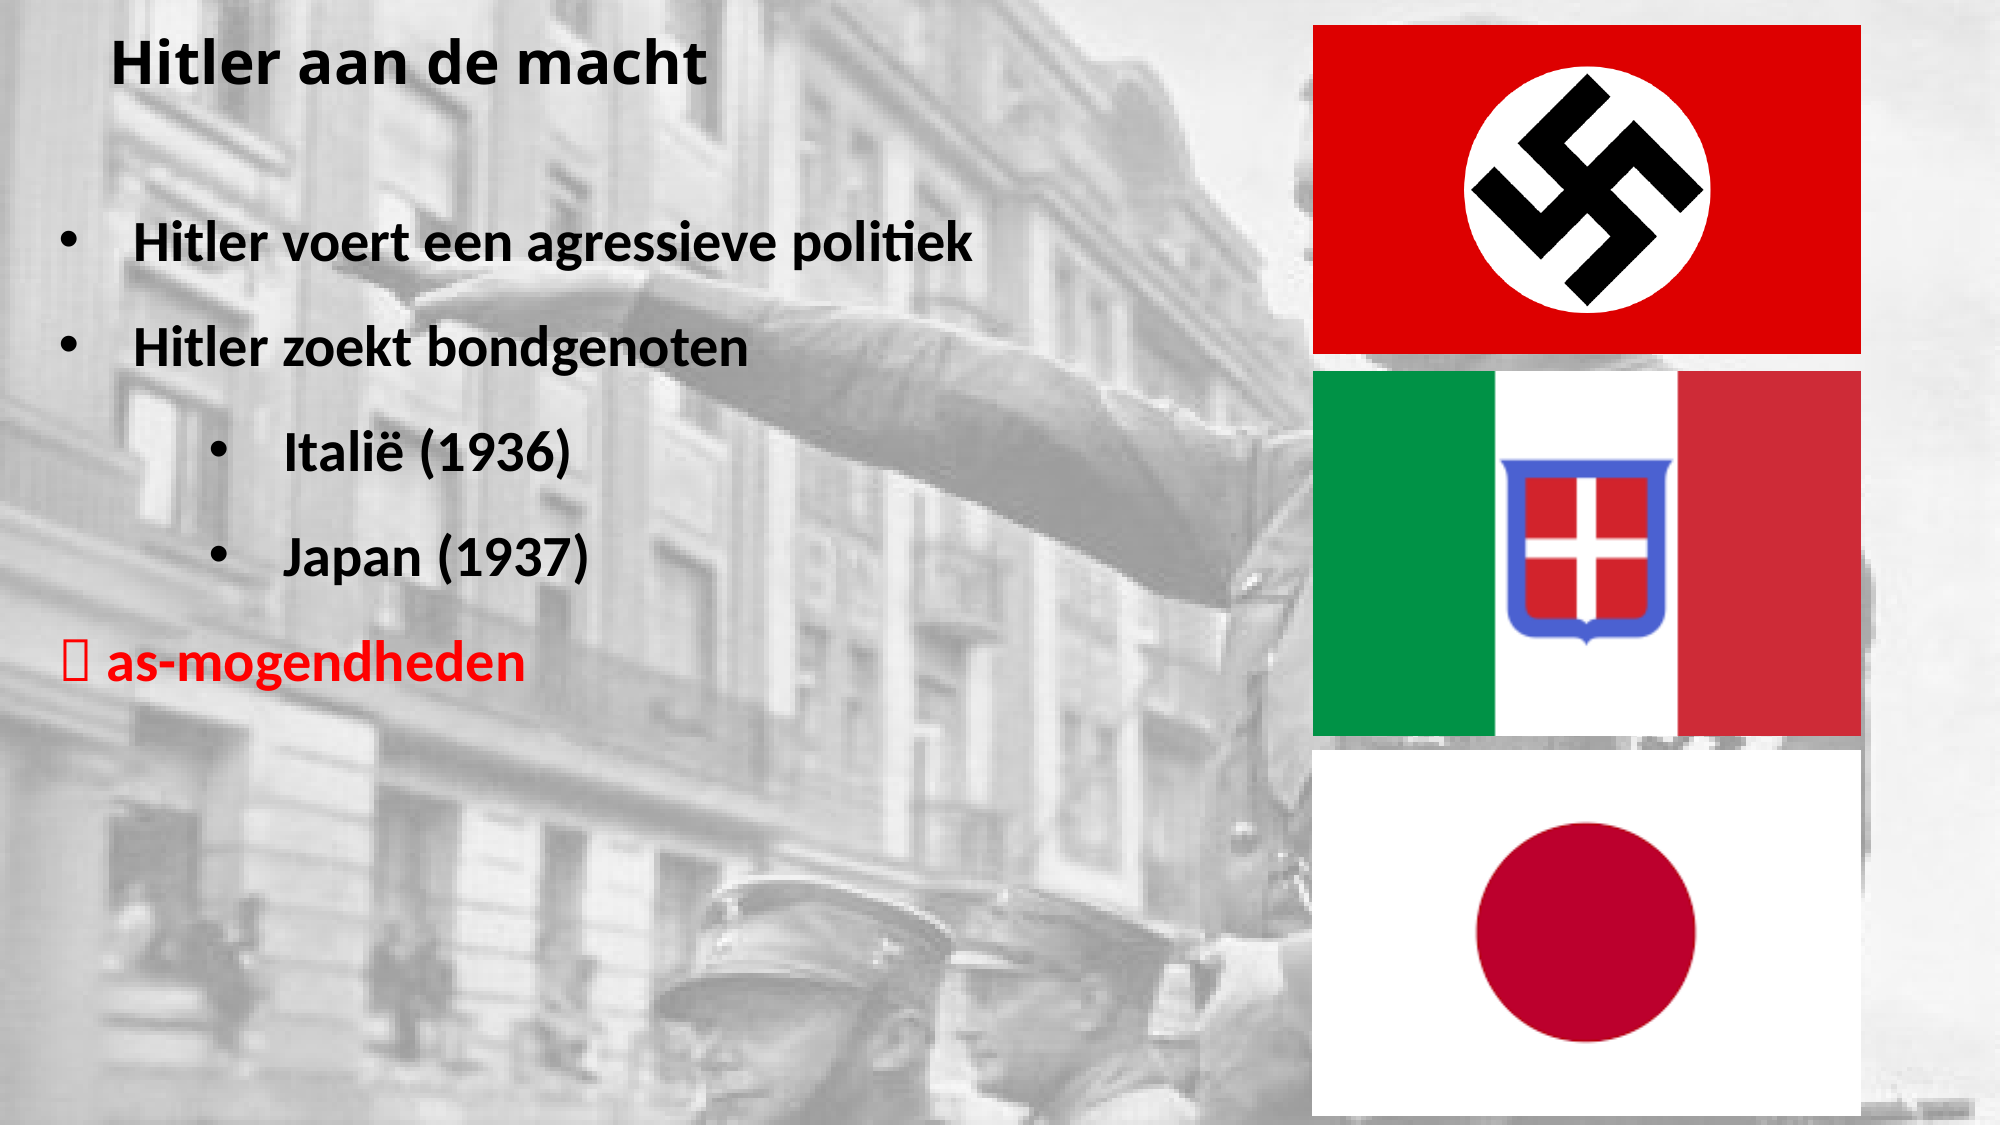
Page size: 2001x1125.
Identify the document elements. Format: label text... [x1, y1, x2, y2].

picture [1313, 25, 1861, 354]
picture [1312, 750, 1861, 1116]
title Hitler aan de macht [94, 25, 1313, 106]
text_box Hitler voert een agressieve politiek Hitler zoekt bondgenoten Italië (1936) Japan (1937)  as-mogendheden [43, 161, 1136, 701]
picture [1313, 371, 1861, 736]
